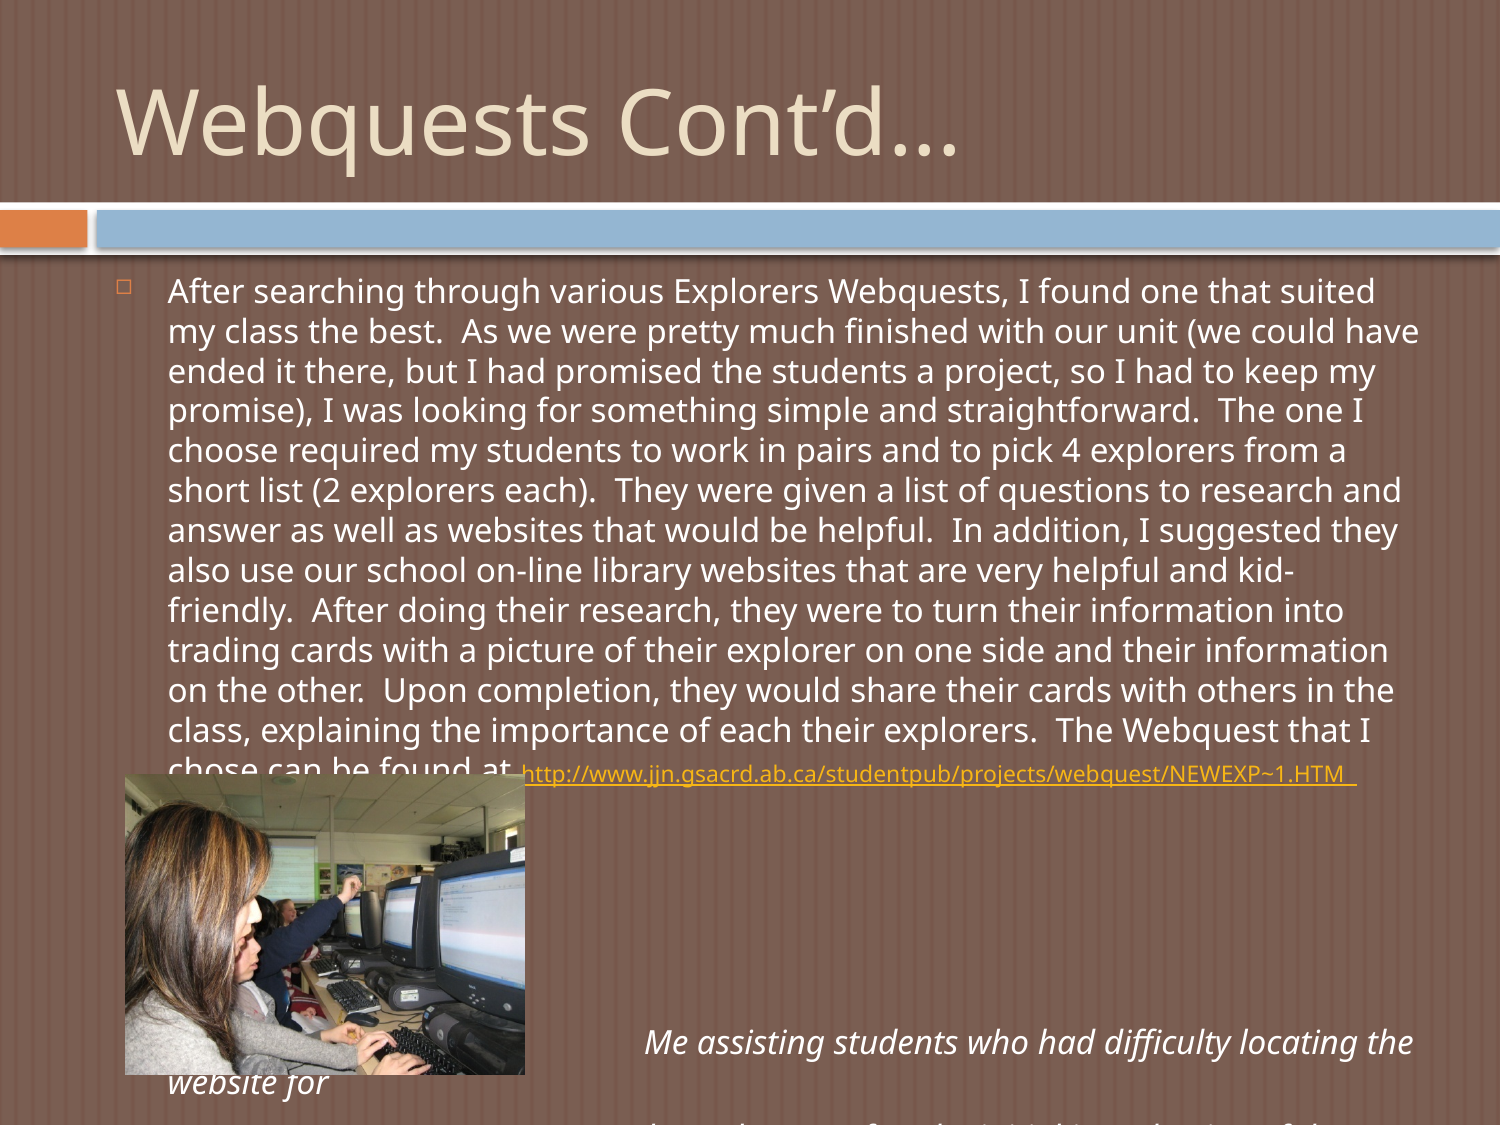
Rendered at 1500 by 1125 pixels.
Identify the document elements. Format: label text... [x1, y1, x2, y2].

picture [124, 774, 526, 1076]
list After searching through various Explorers Webquests, I found one that suited my class the best. As we were pretty much finished with our unit (we could have ended it there, but I had promised the students a project, so I had to keep my promise), I was looking for something simple and straightforward. The one I choose required my students to work in pairs and to pick 4 explorers from a short list (2 explorers each). They were given a list of questions to research and answer as well as websites that would be helpful. In addition, I suggested they also use our school on-line library websites that are very helpful and kid-friendly. After doing their research, they were to turn their information into trading cards with a picture of their explorer on one side and their information on the other. Upon completion, they would share their cards with others in the class, explaining the importance of each their explorers. The Webquest that I chose can be found at http://www.jjn.gsacrd.ab.ca/studentpub/projects/webquest/NEWEXP~1.HTM Me assisting students who had difficulty locating the website for the Webquest after the initial introduction of the project. [100, 262, 1438, 1000]
title Webquests Cont’d... [100, 37, 1438, 200]
